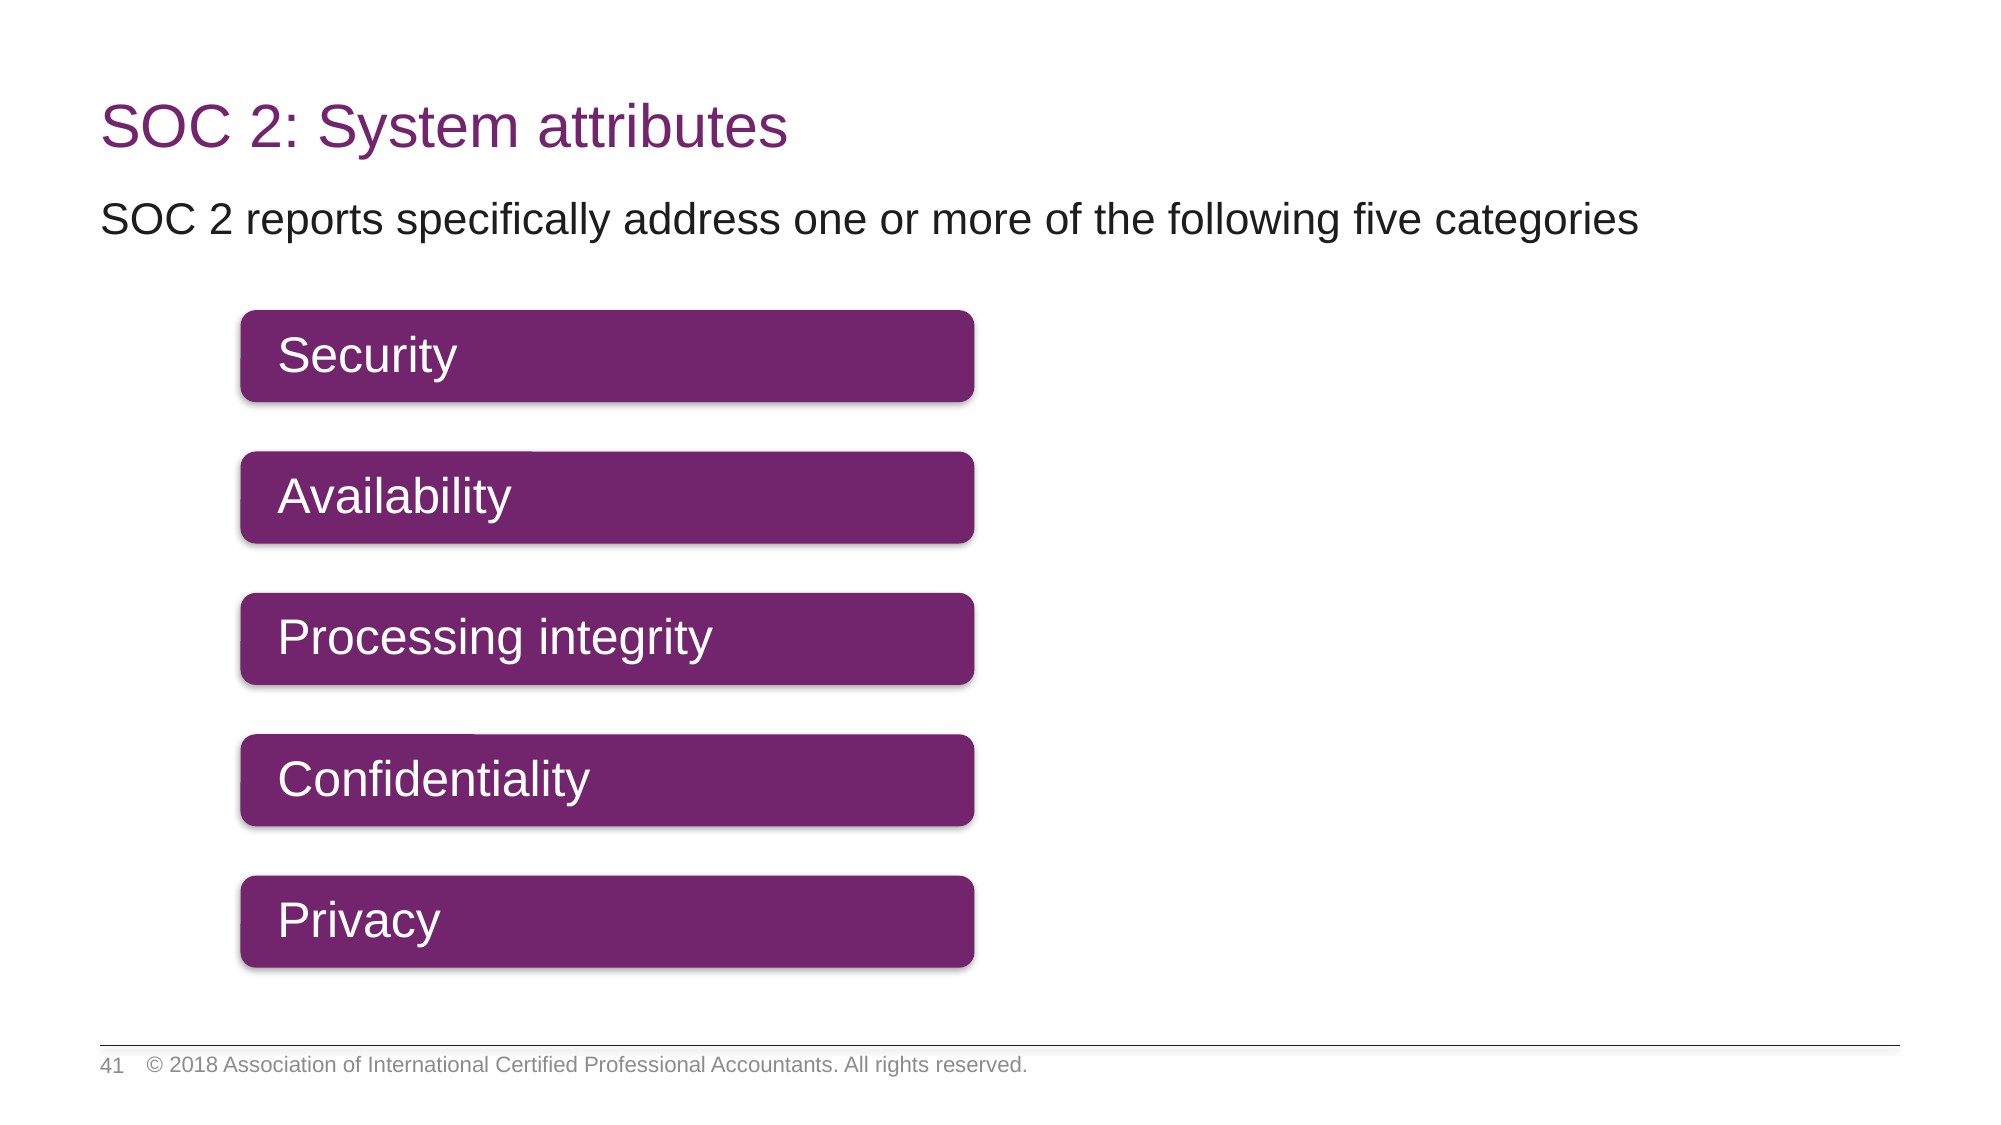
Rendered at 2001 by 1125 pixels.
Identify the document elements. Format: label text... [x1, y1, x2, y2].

footer © 2018 Association of International Certified Professional Accountants. All rights reserved. [147, 1050, 1900, 1111]
list SOC 2 reports specifically address one or more of the following five categories [100, 182, 1800, 915]
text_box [187, 305, 1237, 1005]
slide_number 41 [99, 1050, 147, 1111]
title SOC 2: System attributes [100, 30, 1800, 160]
